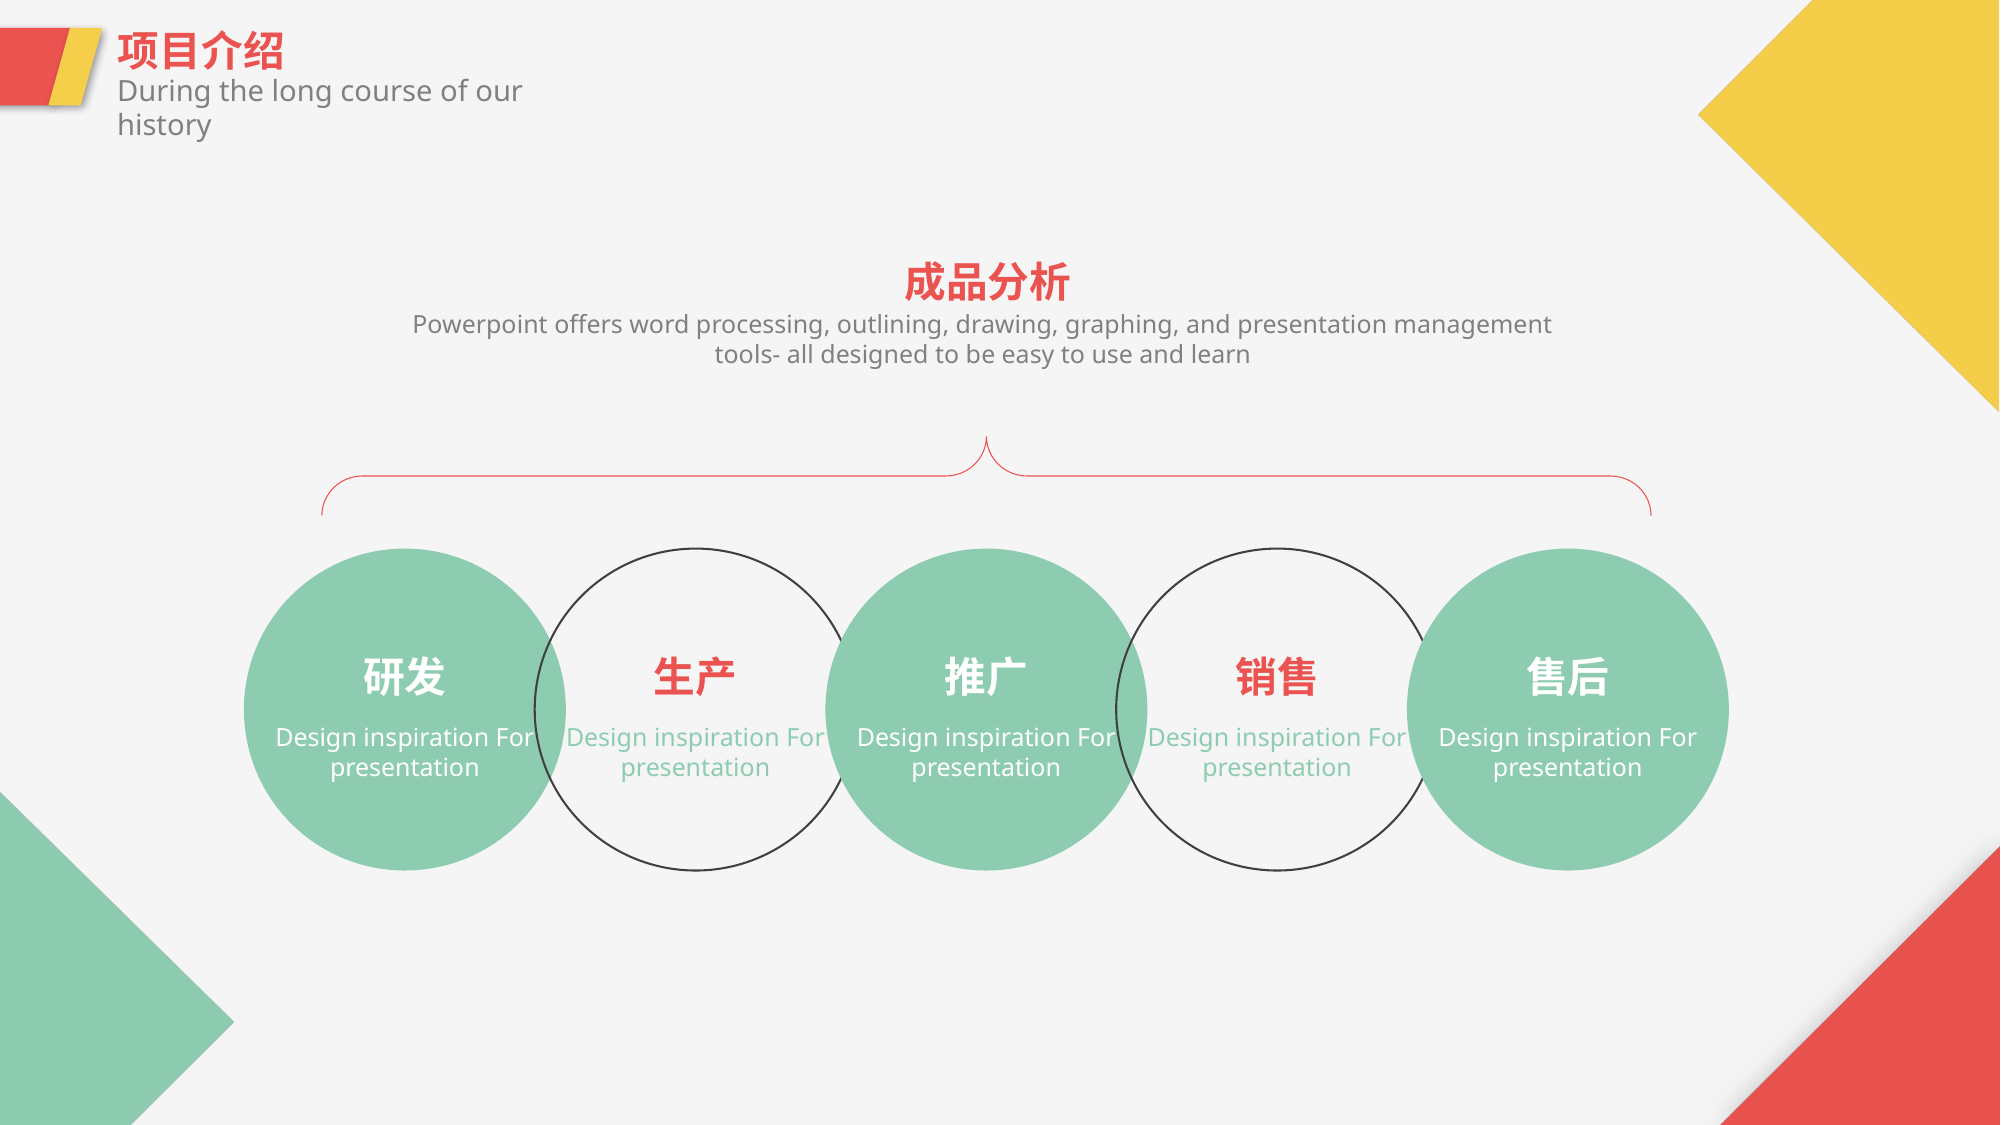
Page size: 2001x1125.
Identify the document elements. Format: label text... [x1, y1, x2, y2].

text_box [243, 548, 534, 871]
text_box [1116, 548, 1406, 871]
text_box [0, 17, 615, 116]
picture [0, 792, 234, 1125]
text_box 成品分析 [671, 255, 1305, 306]
text_box Powerpoint offers word processing, outlining, drawing, graphing, and presentation management tools- all designed to be easy to use and learn [398, 308, 1568, 369]
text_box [1406, 548, 1729, 871]
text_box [825, 548, 1116, 871]
picture [1717, 845, 2000, 1125]
text_box [321, 436, 1652, 516]
picture [1698, 0, 1999, 412]
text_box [534, 548, 825, 871]
